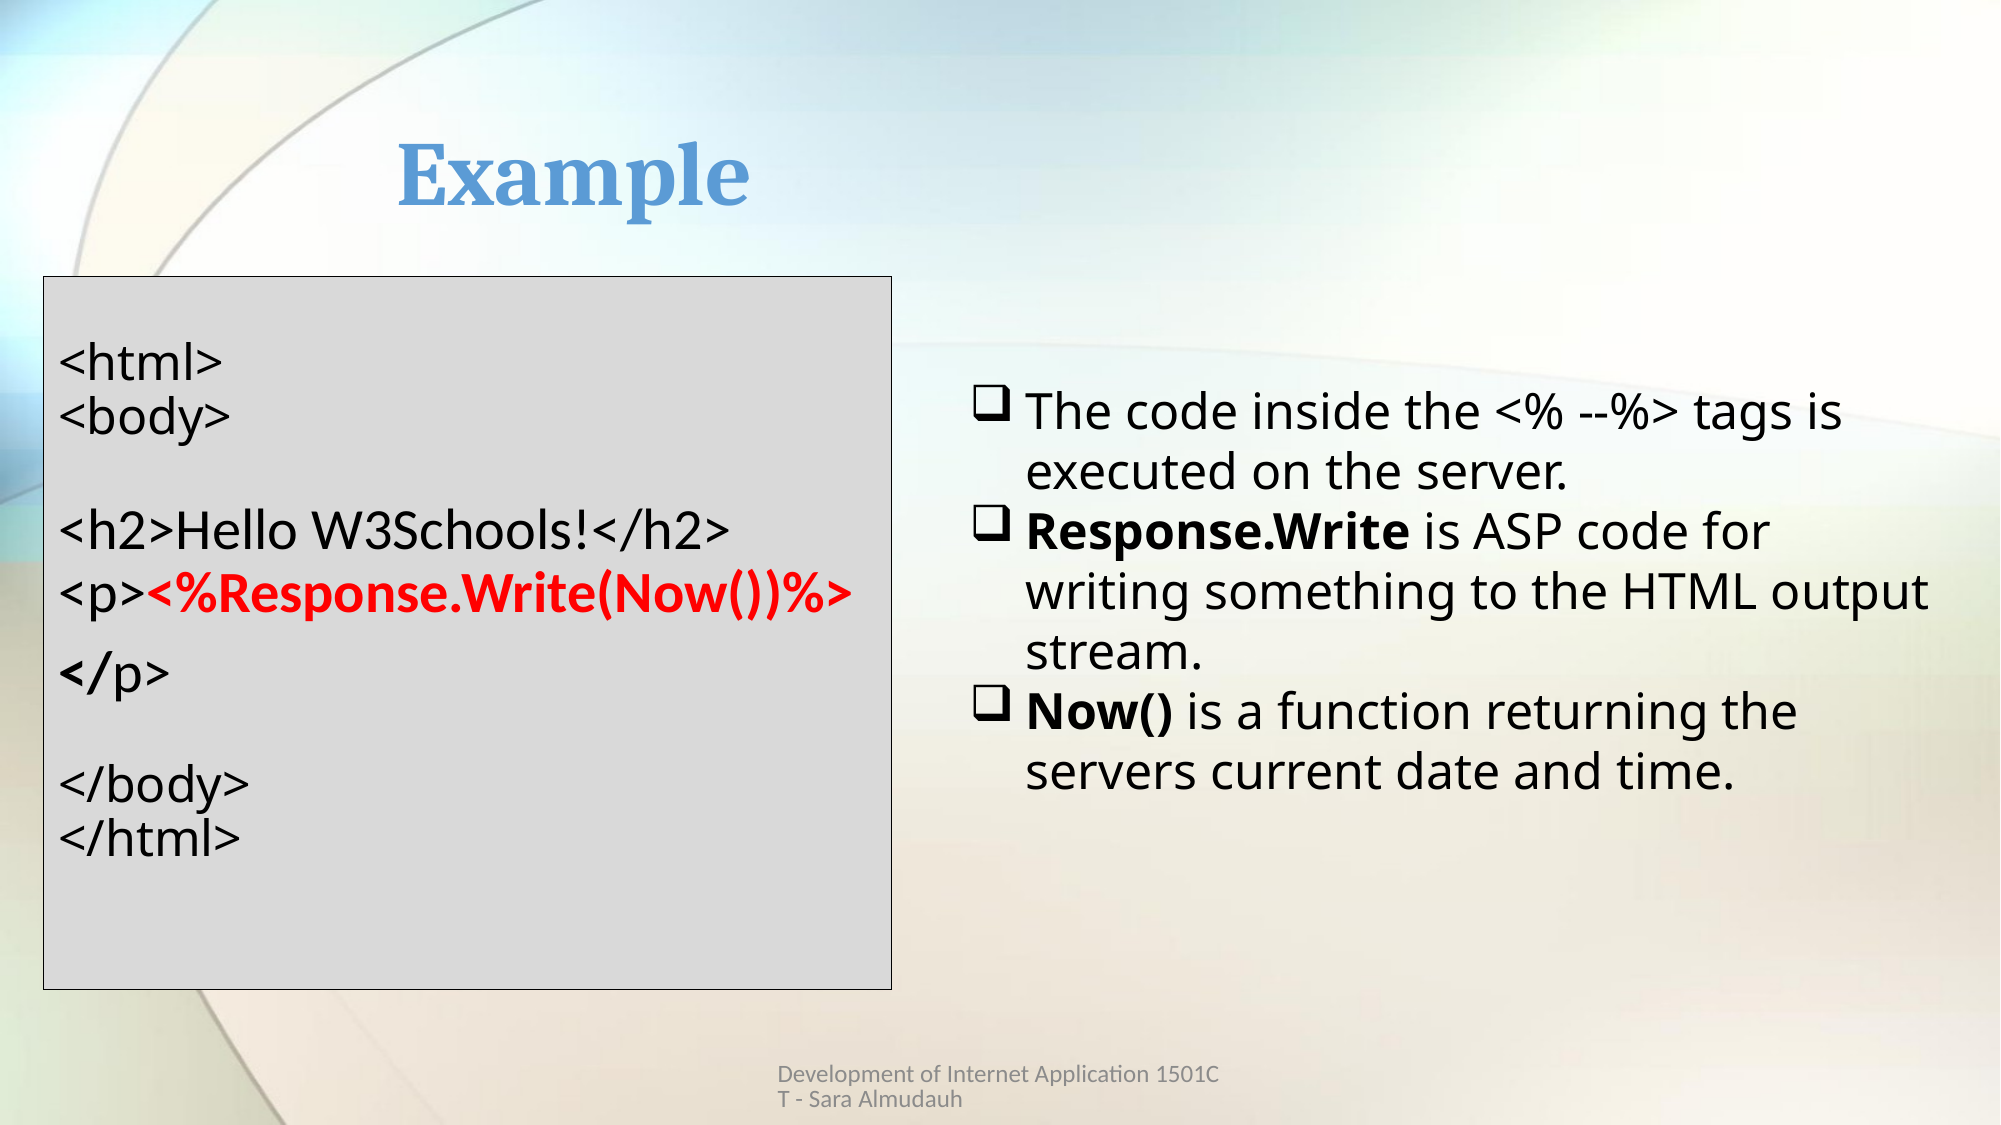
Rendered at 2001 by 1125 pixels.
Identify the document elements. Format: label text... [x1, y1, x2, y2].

footer Development of Internet Application 1501CT - Sara Almudauh [762, 1042, 1238, 1103]
title Example [381, 59, 1863, 278]
picture [0, 0, 2001, 1125]
text_box The code inside the <% --%> tags is executed on the server. Response.Write is ASP code for writing something to the HTML output stream. Now() is a function returning the servers current date and time. [954, 372, 1955, 807]
list <html> <body> <h2>Hello W3Schools!</h2> <p><%Response.Write(Now())%> </p> </body> </html> [43, 276, 892, 990]
